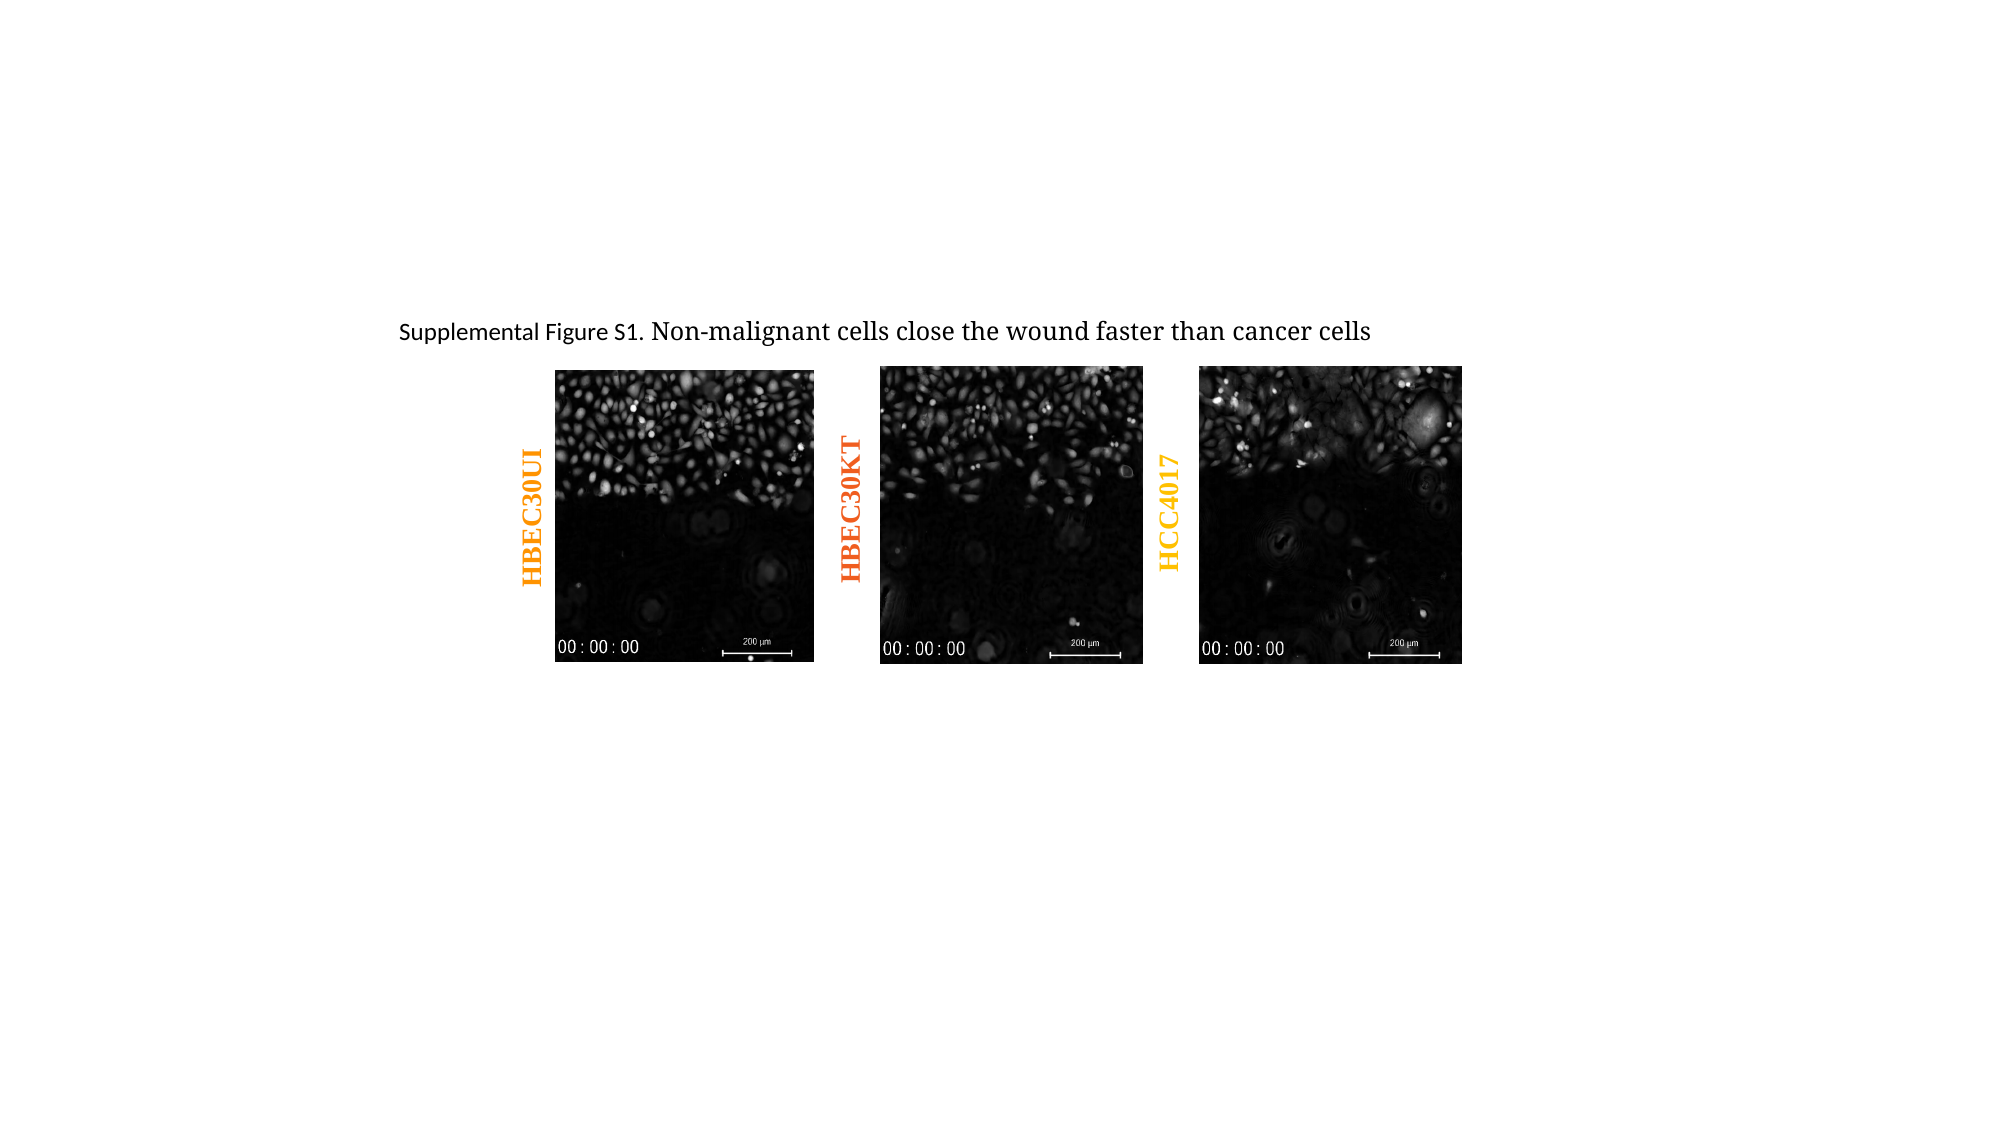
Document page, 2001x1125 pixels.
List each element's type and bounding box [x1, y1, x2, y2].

text_box [412, 310, 1463, 665]
